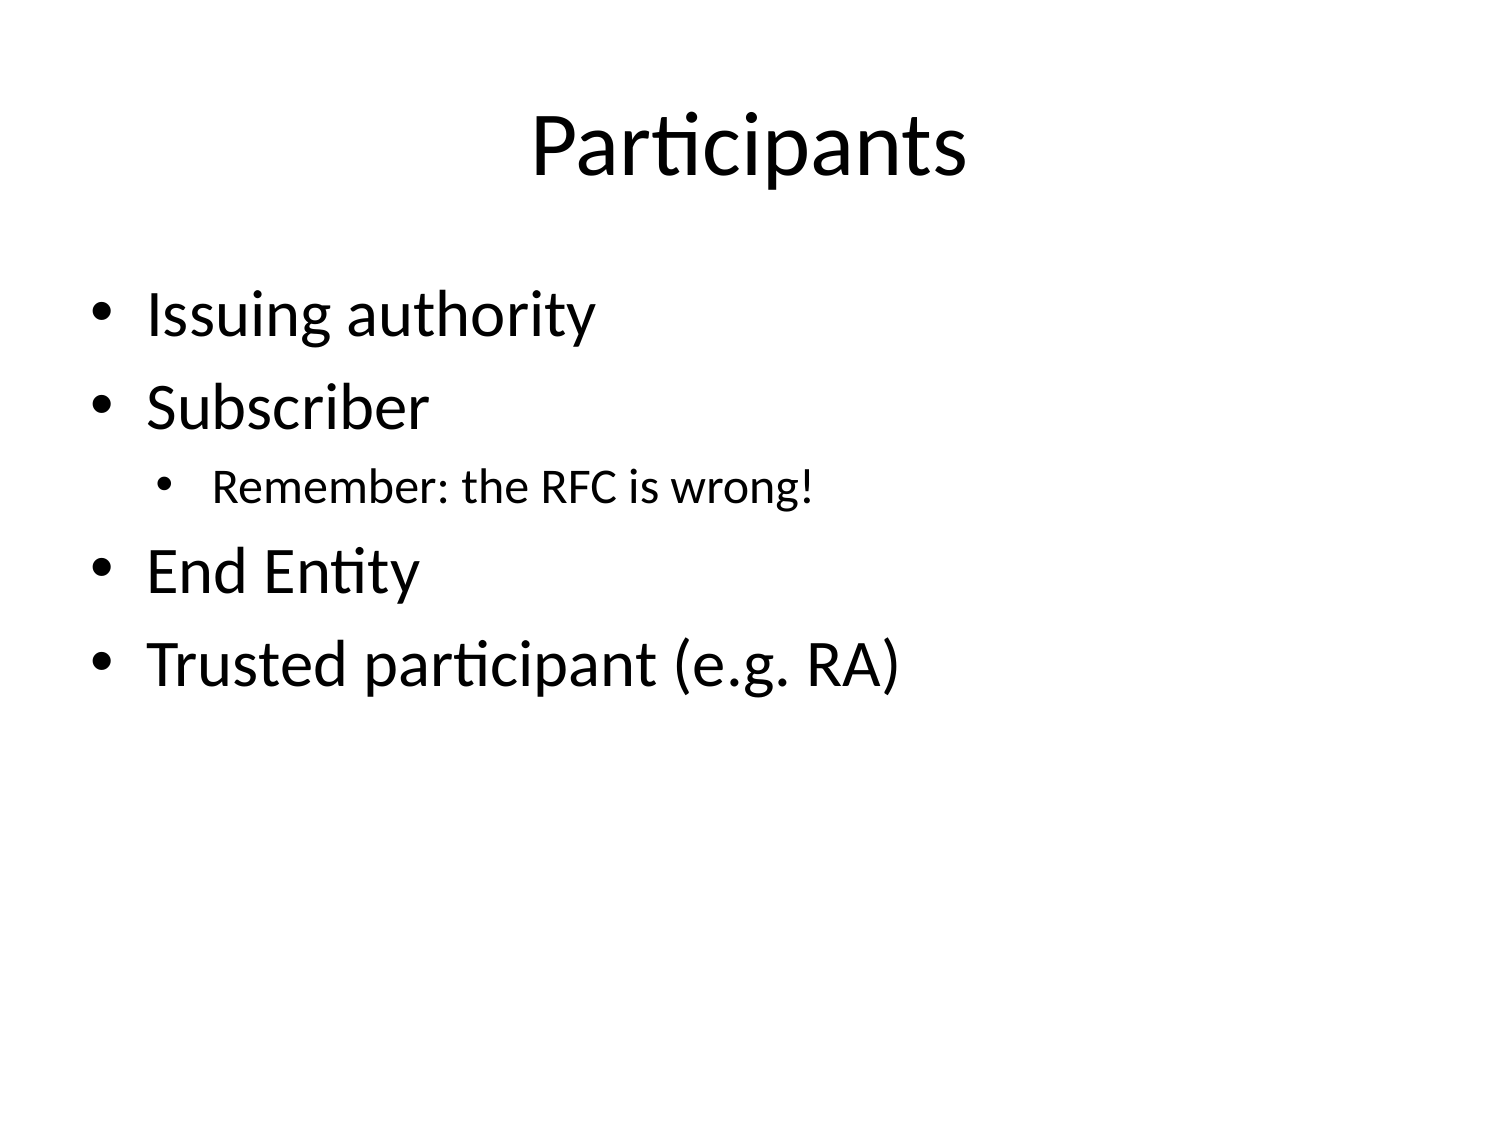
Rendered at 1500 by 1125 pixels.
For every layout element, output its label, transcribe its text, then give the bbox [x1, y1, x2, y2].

title Participants [75, 45, 1425, 233]
list Issuing authority Subscriber Remember: the RFC is wrong! End Entity Trusted participant (e.g. RA) [75, 262, 1425, 1005]
